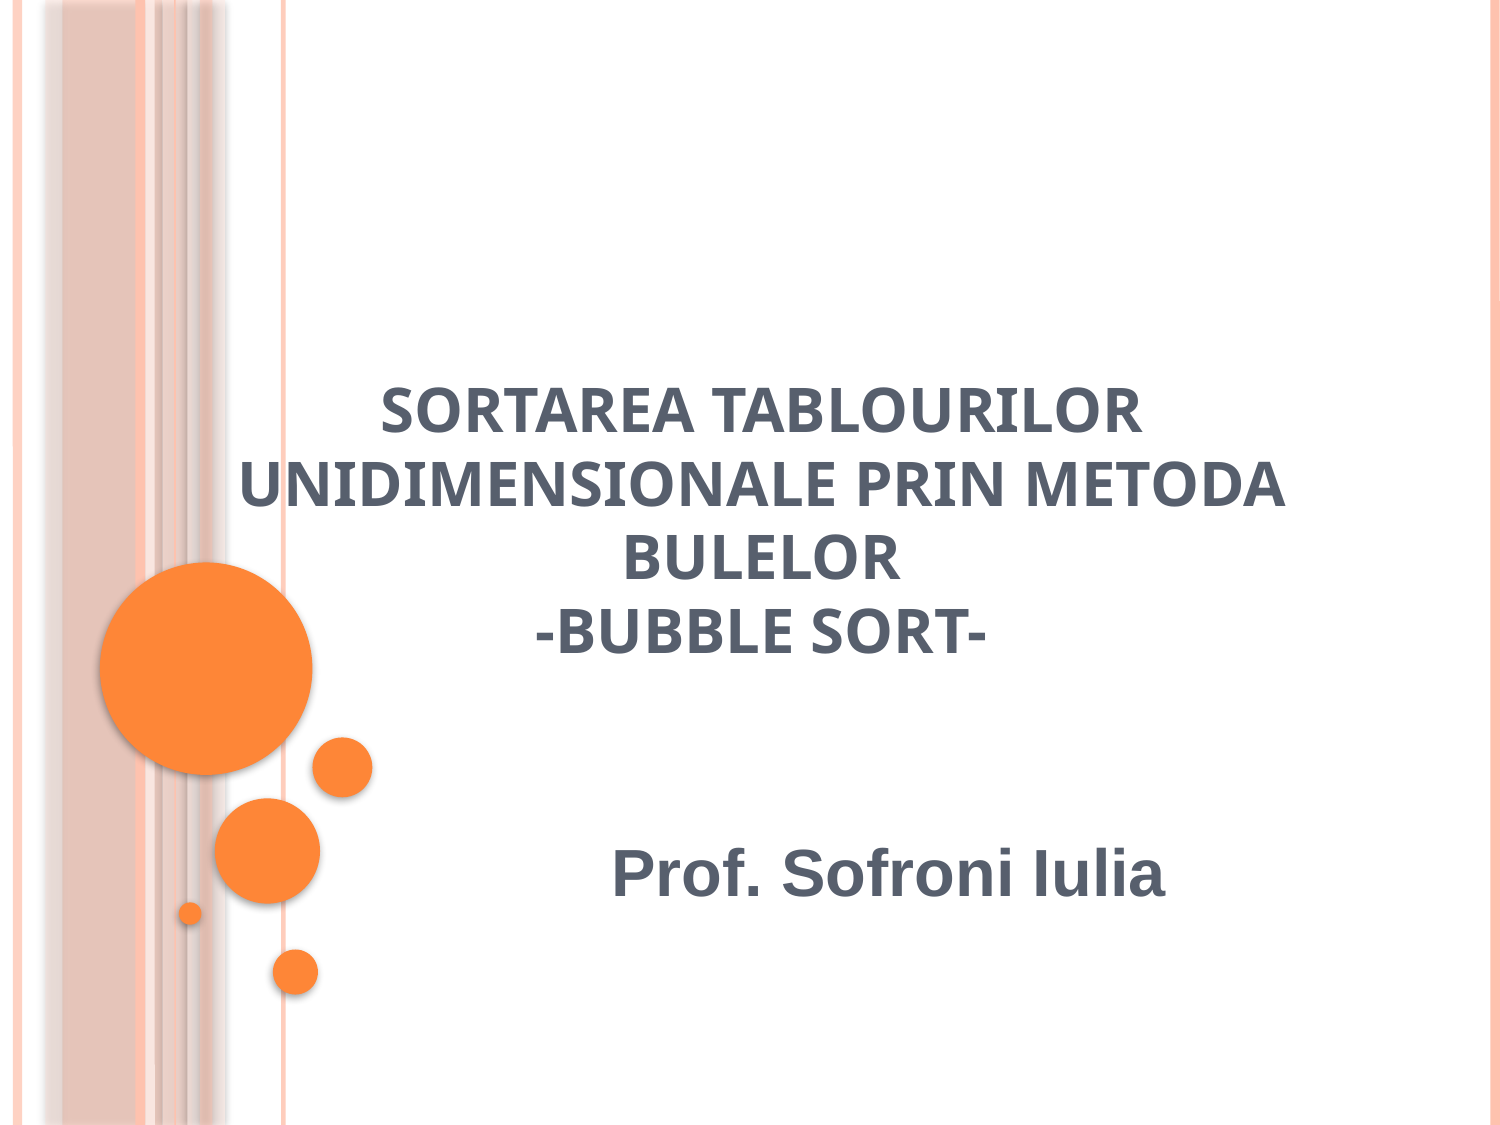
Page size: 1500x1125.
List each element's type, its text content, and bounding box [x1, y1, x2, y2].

text_box Prof. Sofroni Iulia [596, 822, 1388, 918]
title SORTAREA TABLOURILOR UNIDIMENSIONALE PRIN METODA BULELOR -BUBBLE SORT- [159, 361, 1364, 674]
